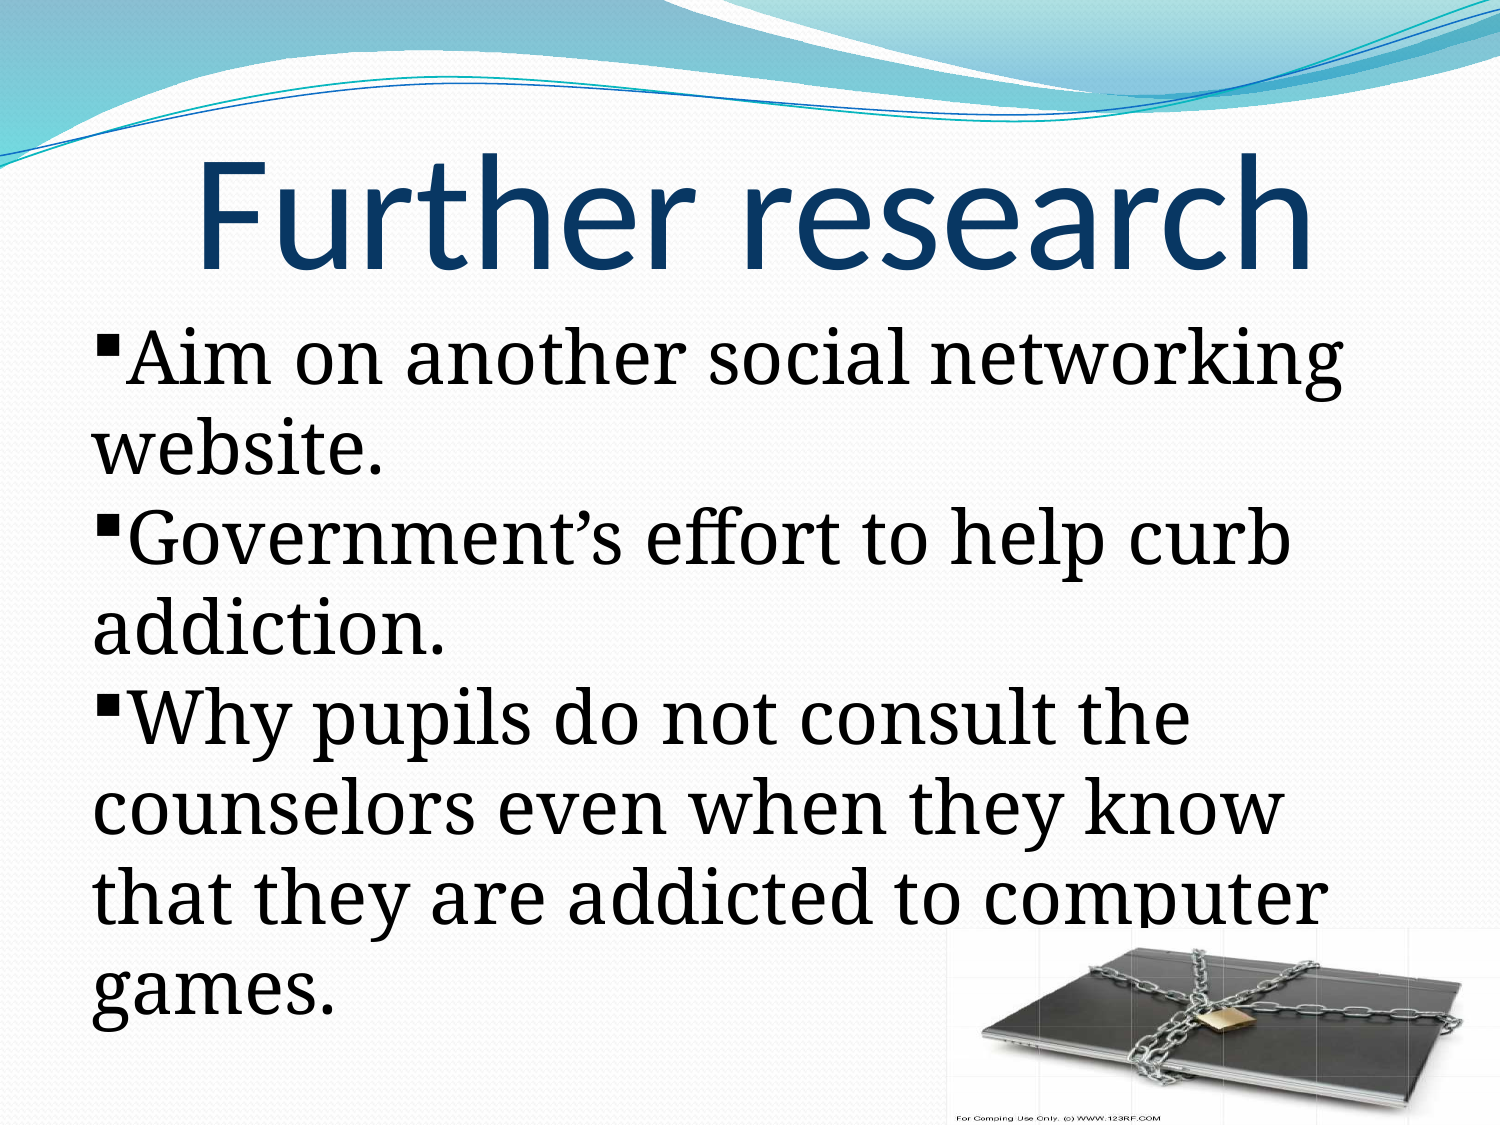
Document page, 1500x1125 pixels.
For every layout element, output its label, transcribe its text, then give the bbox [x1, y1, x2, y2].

picture [946, 928, 1500, 1125]
text_box Aim on another social networking website. Government’s effort to help curb addiction. Why pupils do not consult the counselors even when they know that they are addicted to computer games. [76, 302, 1436, 1038]
title Further research [75, 115, 1438, 303]
